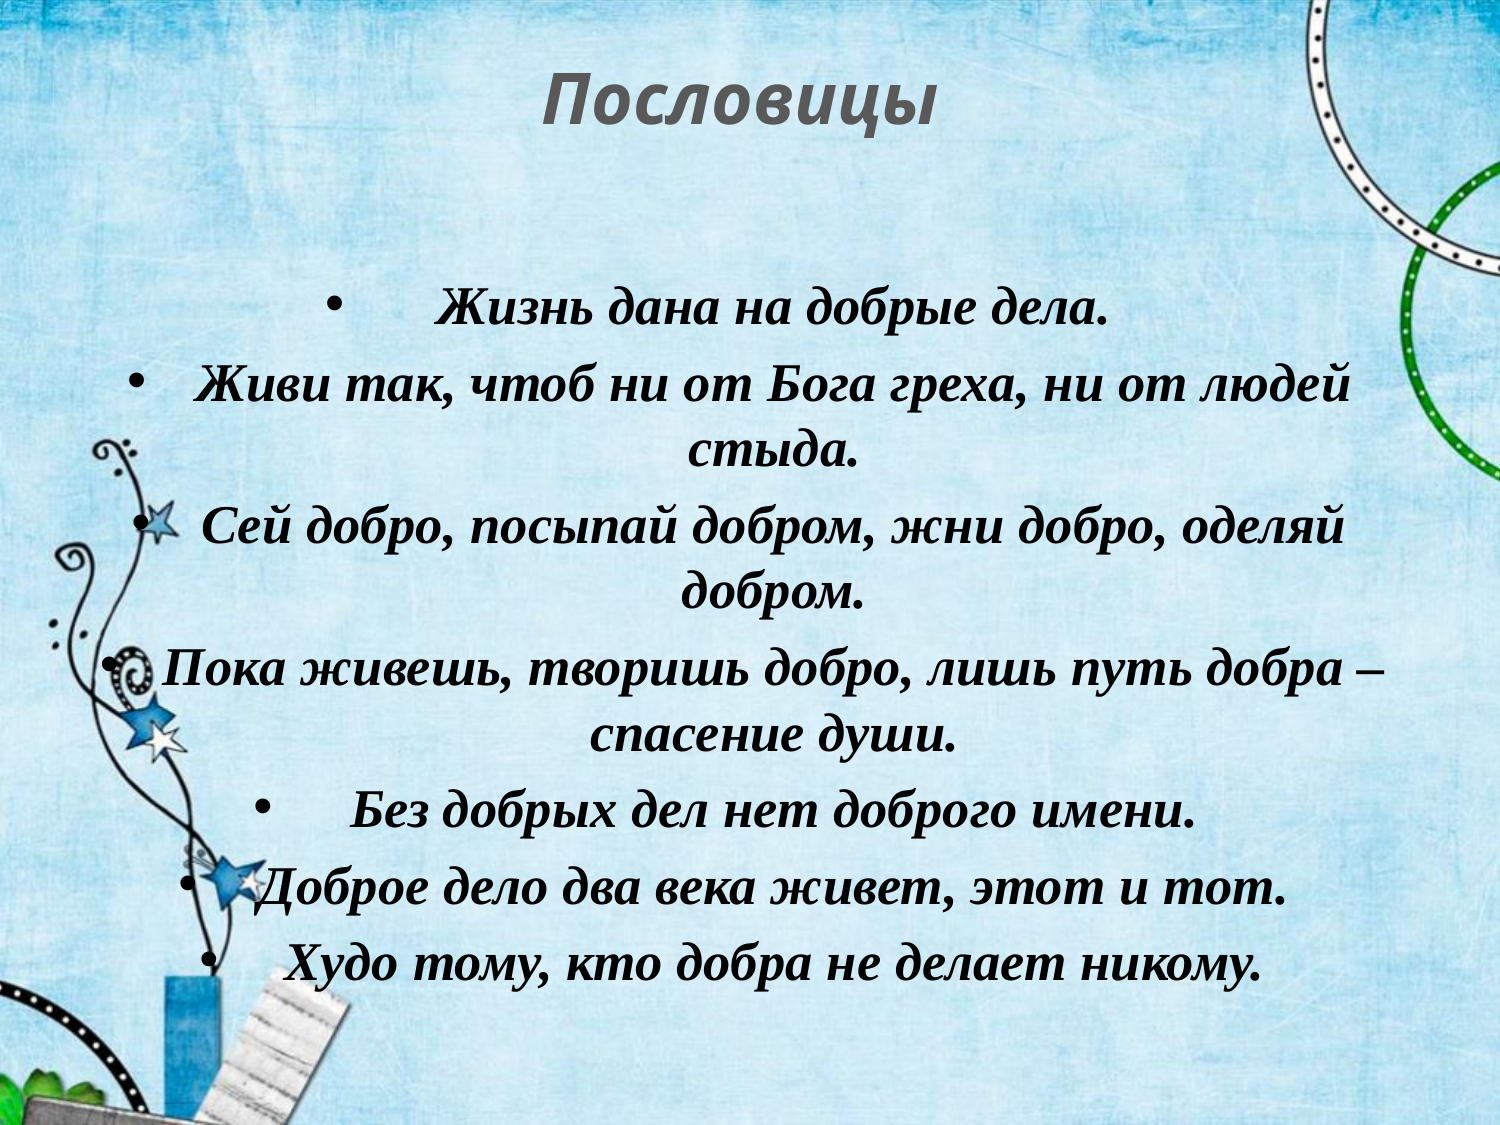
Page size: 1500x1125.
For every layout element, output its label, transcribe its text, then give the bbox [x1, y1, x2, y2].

picture [0, 0, 1500, 1125]
list Жизнь дана на добрые дела. Живи так, чтоб ни от Бога греха, ни от людей стыда. Сей добро, посыпай добром, жни добро, оделяй добром. Пока живешь, творишь добро, лишь путь добра – спасение души. Без добрых дел нет доброго имени. Доброе дело два века живет, этот и тот. Худо тому, кто добра не делает никому. [75, 262, 1425, 1005]
title Пословицы [75, 45, 1425, 233]
